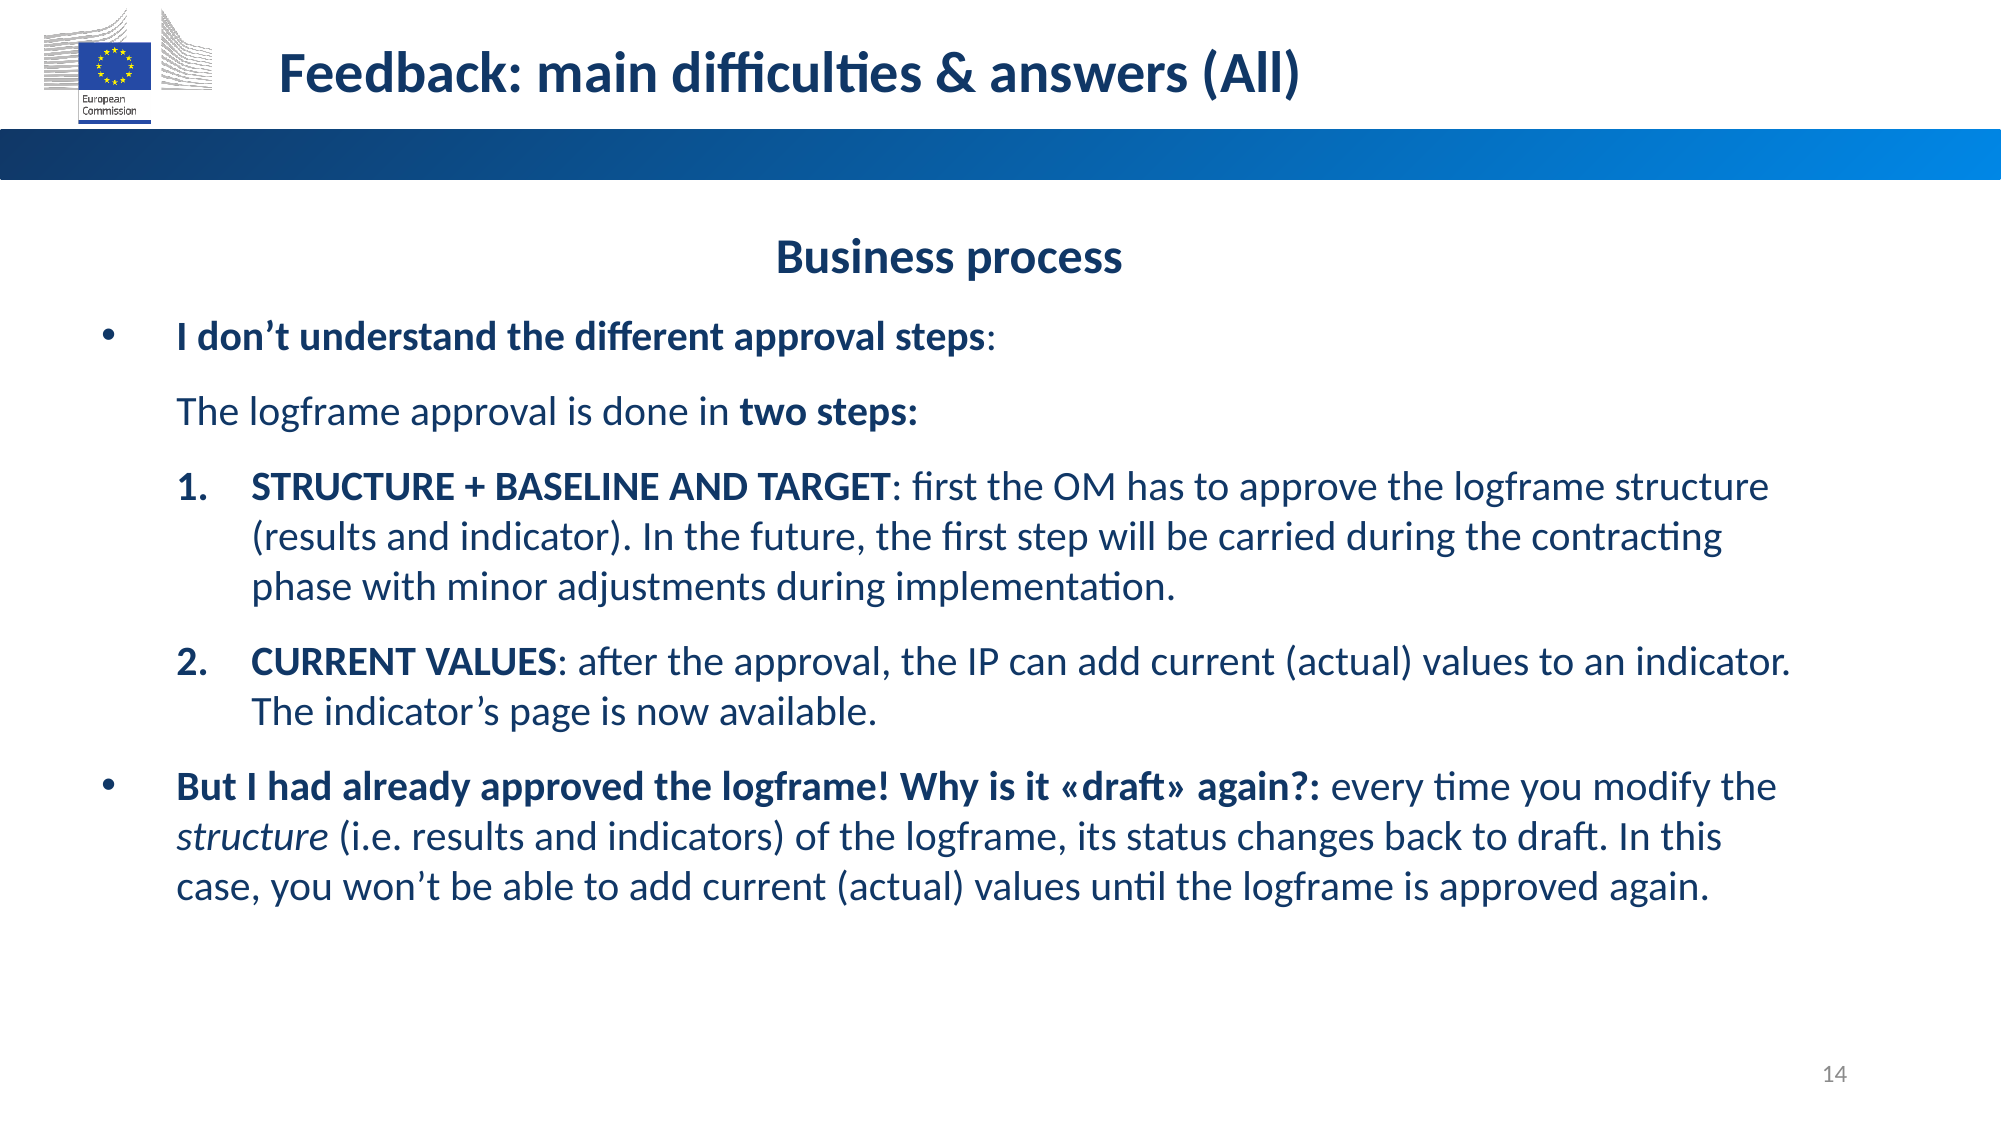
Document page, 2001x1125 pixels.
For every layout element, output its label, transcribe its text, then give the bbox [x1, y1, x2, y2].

text_box Feedback: main difficulties & answers (All) [264, 27, 1690, 112]
slide_number 14 [1412, 1042, 1863, 1103]
text_box Business process I don’t understand the different approval steps: The logframe approval is done in two steps: STRUCTURE + BASELINE AND TARGET: first the OM has to approve the logframe structure (results and indicator). In the future, the first step will be carried during the contracting phase with minor adjustments during implementation. CURRENT VALUES: after the approval, the IP can add current (actual) values to an indicator. The indicator’s page is now available. But I had already approved the logframe! Why is it «draft» again?: every time you modify the structure (i.e. results and indicators) of the logframe, its status changes back to draft. In this case, you won’t be able to add current (actual) values until the logframe is approved again. [86, 216, 1813, 917]
picture [44, 8, 212, 124]
